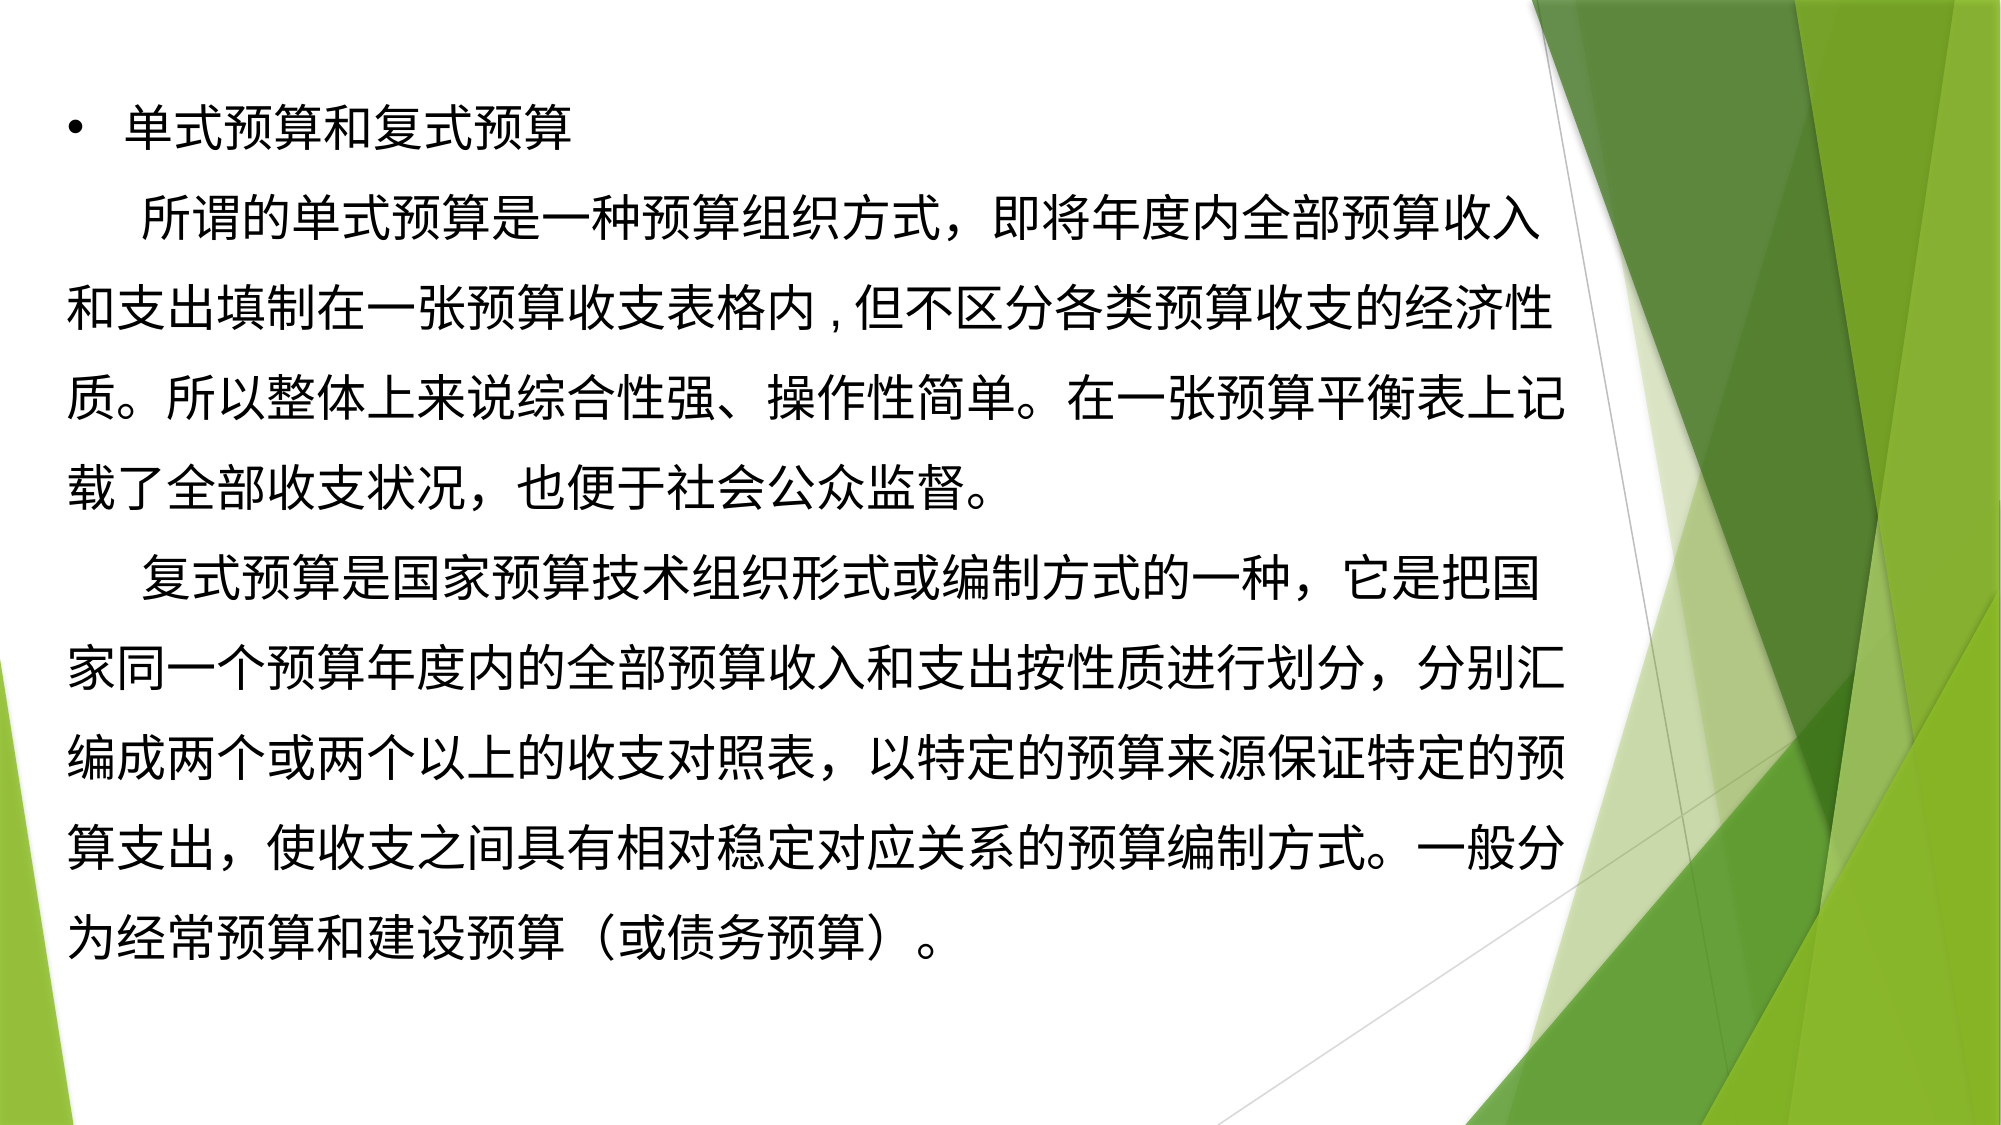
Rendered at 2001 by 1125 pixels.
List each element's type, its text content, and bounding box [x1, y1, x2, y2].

text_box 单式预算和复式预算 所谓的单式预算是一种预算组织方式，即将年度内全部预算收入和支出填制在一张预算收支表格内,但不区分各类预算收支的经济性质。所以整体上来说综合性强、操作性简单。在一张预算平衡表上记载了全部收支状况，也便于社会公众监督。 复式预算是国家预算技术组织形式或编制方式的一种，它是把国家同一个预算年度内的全部预算收入和支出按性质进行划分，分别汇编成两个或两个以上的收支对照表，以特定的预算来源保证特定的预算支出，使收支之间具有相对稳定对应关系的预算编制方式。一般分为经常预算和建设预算（或债务预算）。 [52, 59, 1583, 1065]
